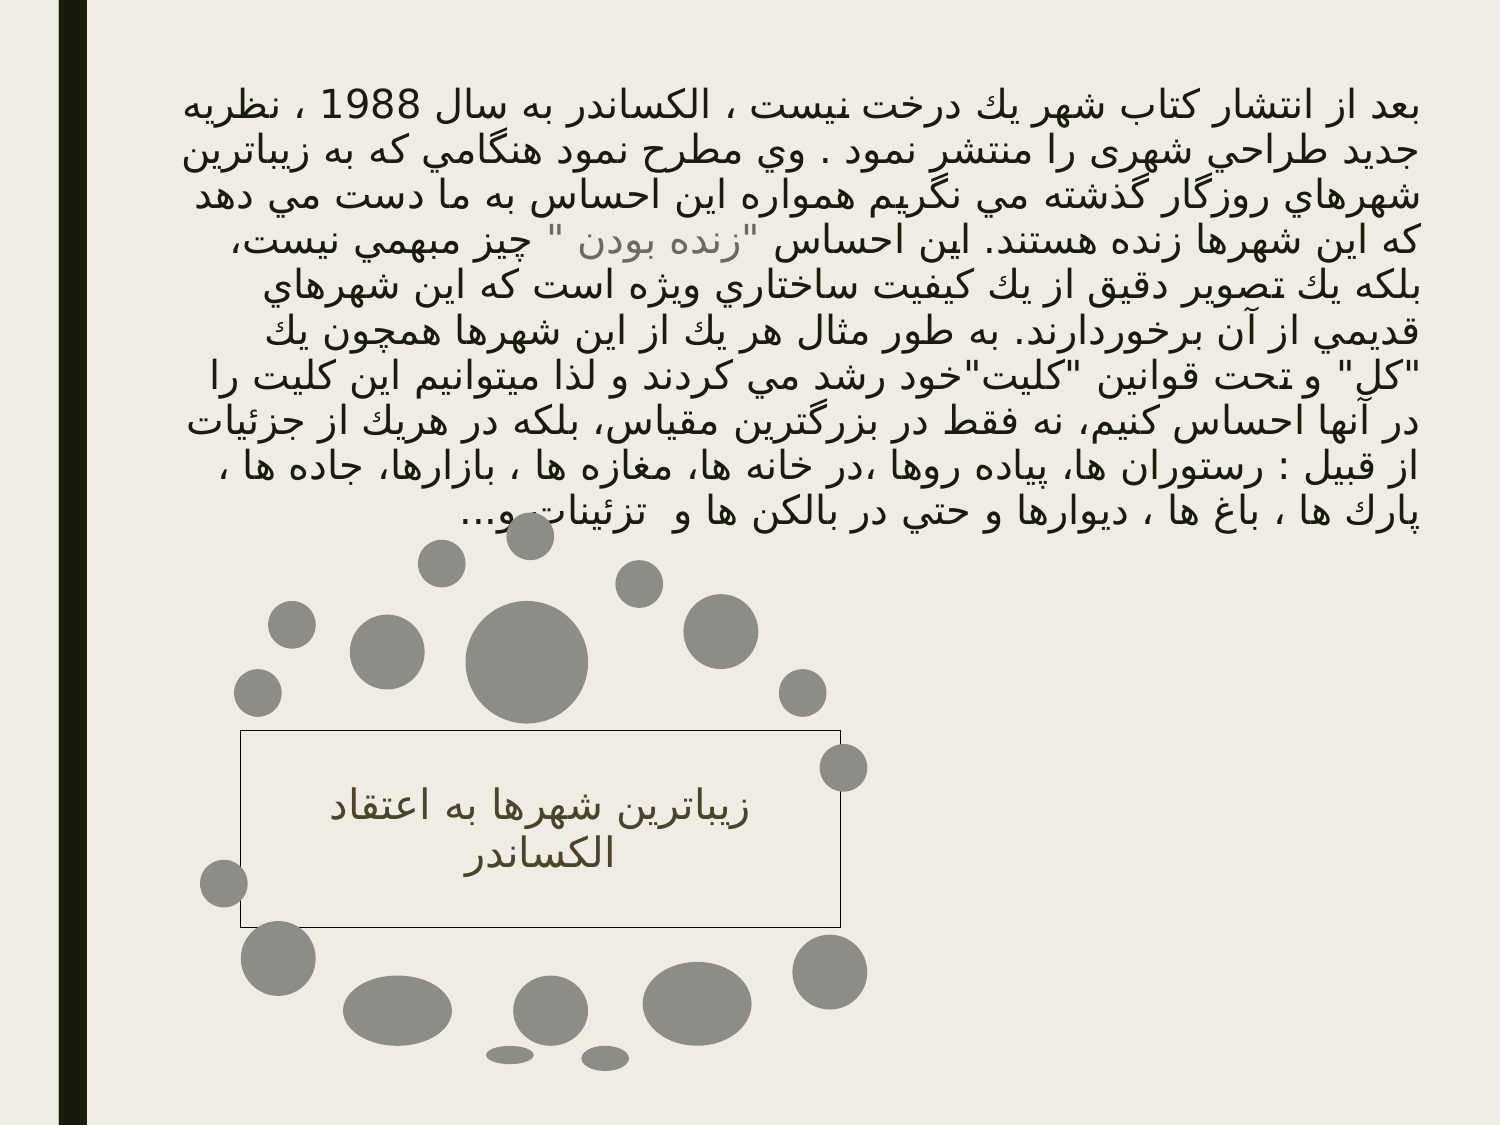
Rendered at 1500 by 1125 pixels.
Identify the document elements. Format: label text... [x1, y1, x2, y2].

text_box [199, 512, 1200, 1046]
list بعد از انتشار كتاب شهر يك درخت نيست ، الكساندر به سال 1988 ، نظريه جديد طراحي شهری را منتشر نمود . وي مطرح نمود هنگامي كه به زيباترين شهرهاي روزگار گذشته مي نگريم همواره اين احساس به ما دست مي دهد كه اين شهرها زنده هستند. اين احساس "زنده بودن " چيز مبهمي نيست، بلكه يك تصوير دقيق از يك كيفيت ساختاري ويژه است كه اين شهرهاي قديمي از آن برخوردارند. به طور مثال هر يك از اين شهرها همچون يك "كل" و تحت قوانين "كليت"خود رشد مي كردند و لذا ميتوانيم اين كليت را در آنها احساس كنيم، نه فقط در بزرگترين مقياس، بلكه در هريك از جزئيات از قبيل : رستوران ها، پياده روها ،در خانه ها، مغازه ها ، بازارها، جاده ها ، پارك ها ، باغ ها ، ديوارها و حتي در بالكن ها و تزئينات و... [162, 75, 1438, 575]
